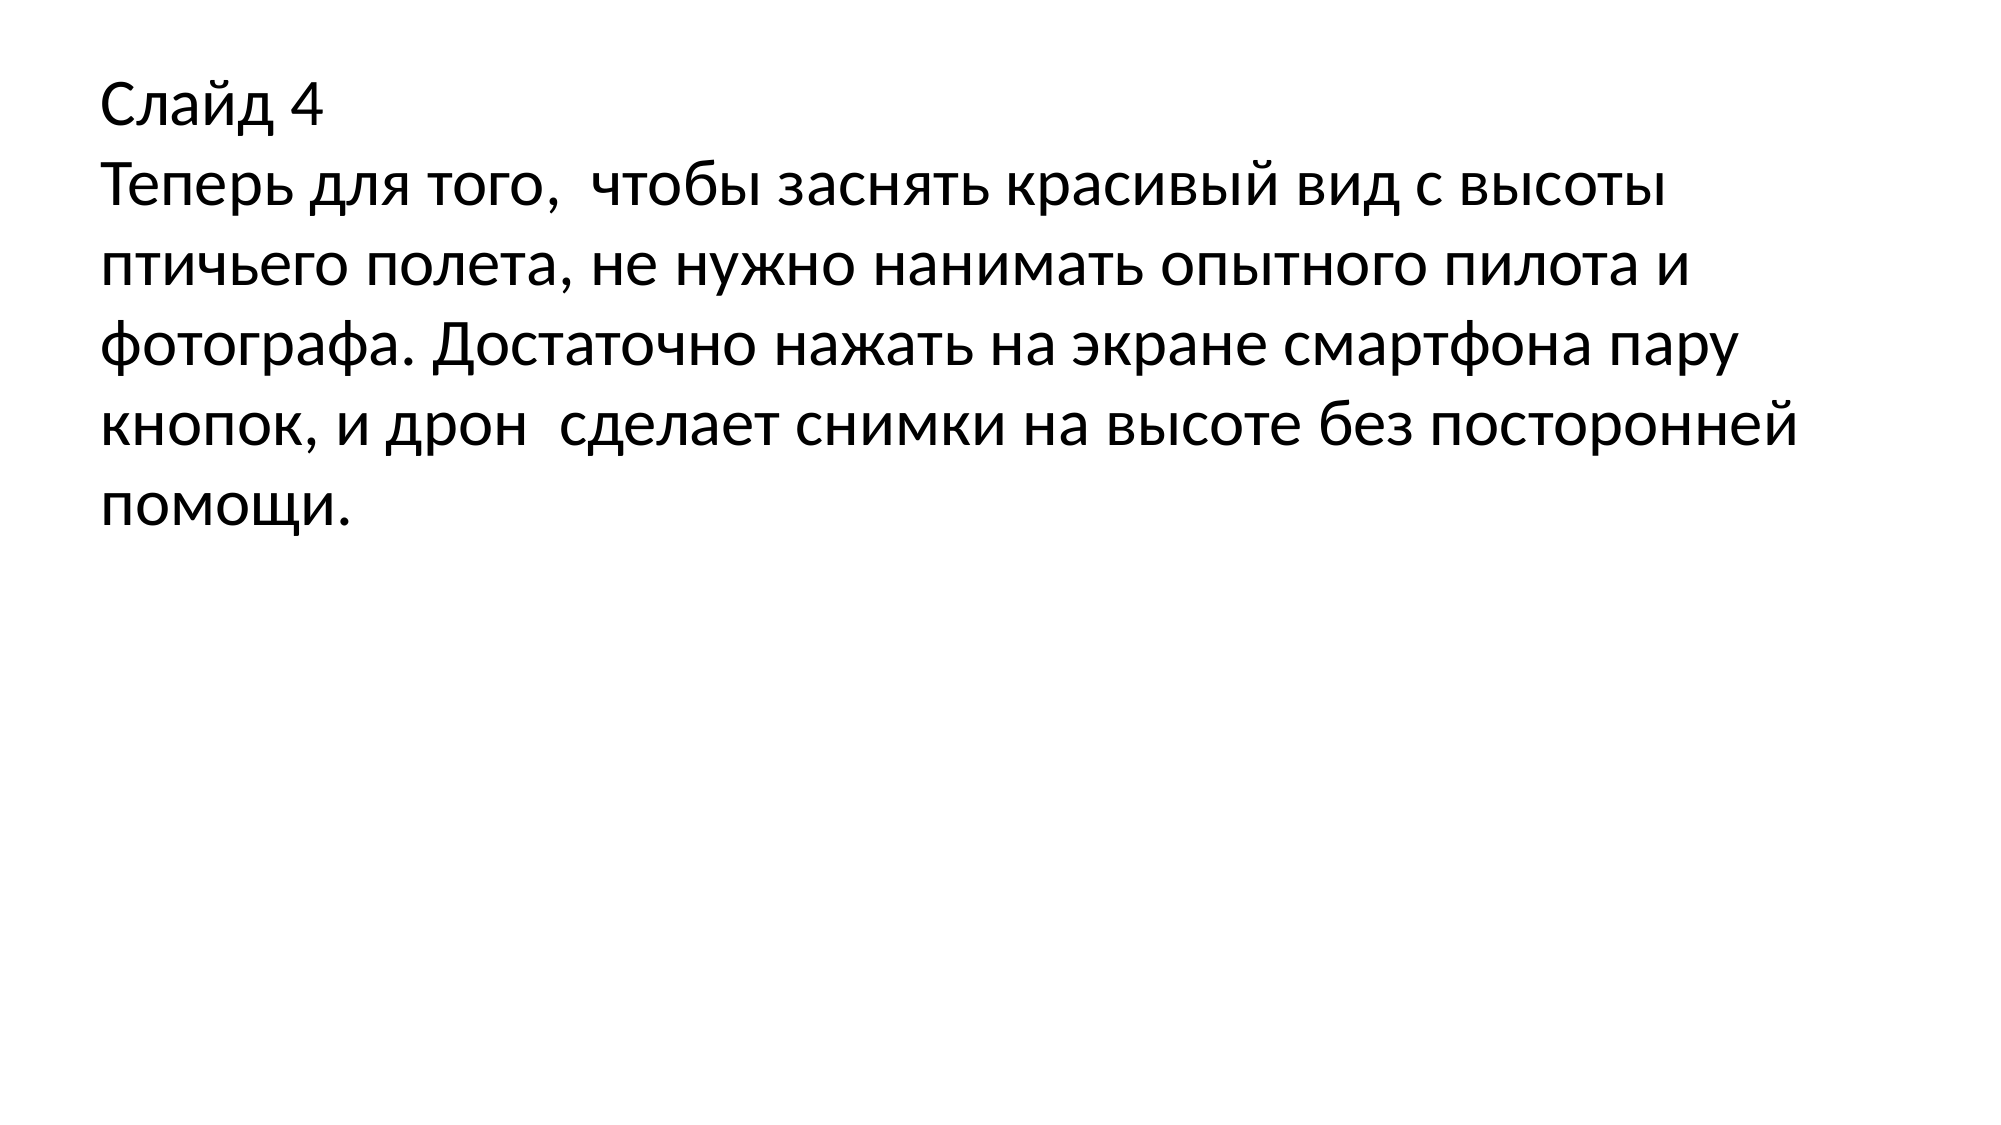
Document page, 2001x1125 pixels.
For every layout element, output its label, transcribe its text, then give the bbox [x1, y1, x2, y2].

text_box Слайд 4 Теперь для того, чтобы заснять красивый вид с высоты птичьего полета, не нужно нанимать опытного пилота и фотографа. Достаточно нажать на экране смартфона пару кнопок, и дрон сделает снимки на высоте без посторонней помощи. [85, 51, 1928, 546]
